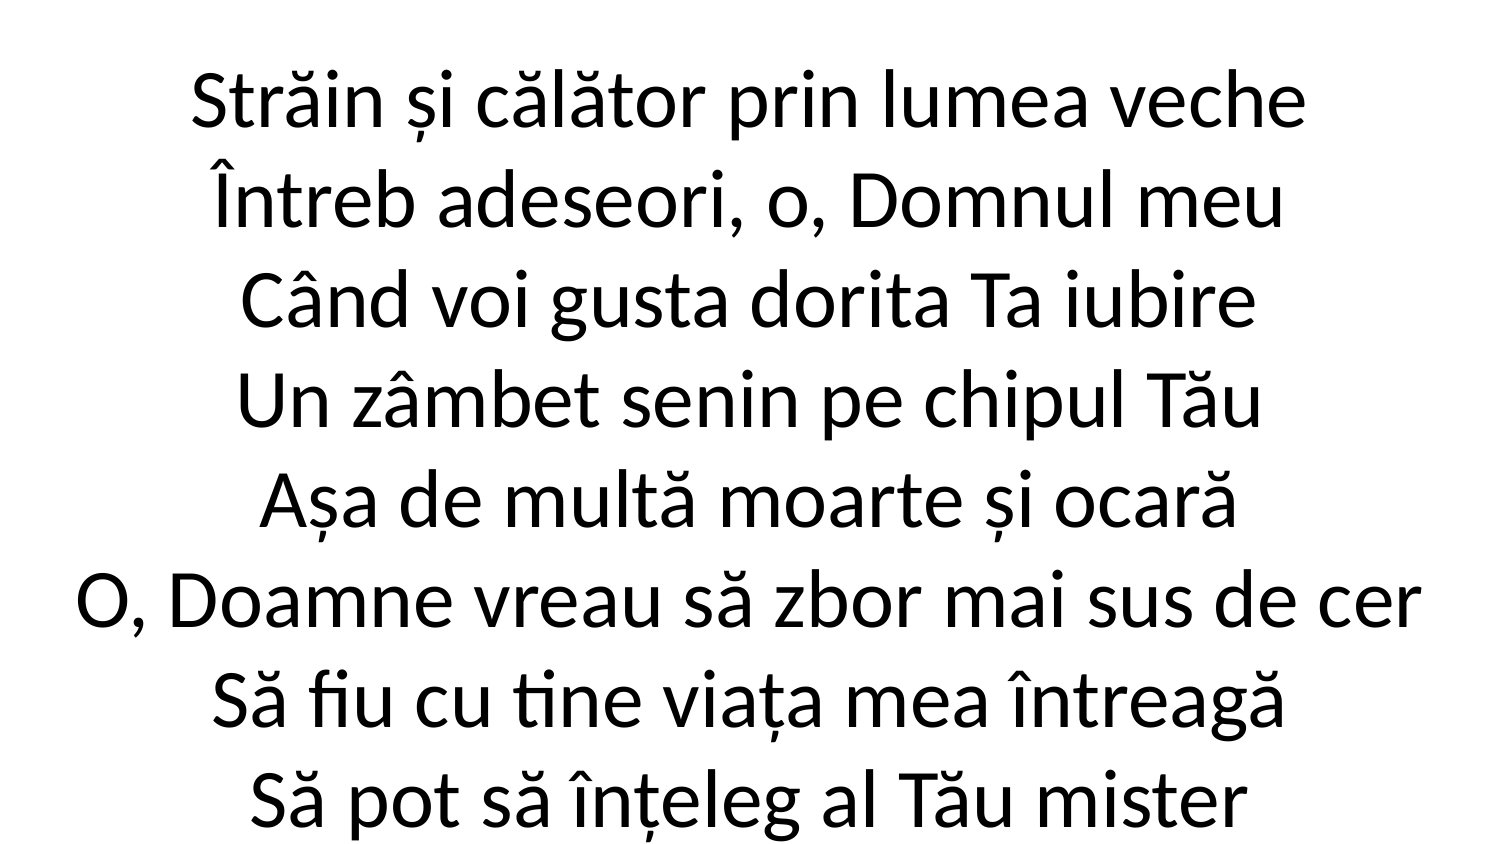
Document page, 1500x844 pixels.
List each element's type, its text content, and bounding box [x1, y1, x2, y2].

text_box Străin și călător prin lumea veche Întreb adeseori, o, Domnul meu Când voi gusta dorita Ta iubire Un zâmbet senin pe chipul Tău Așa de multă moarte și ocară O, Doamne vreau să zbor mai sus de cer Să fiu cu tine viața mea întreagă Să pot să înțeleg al Tău mister [60, 0, 1440, 844]
